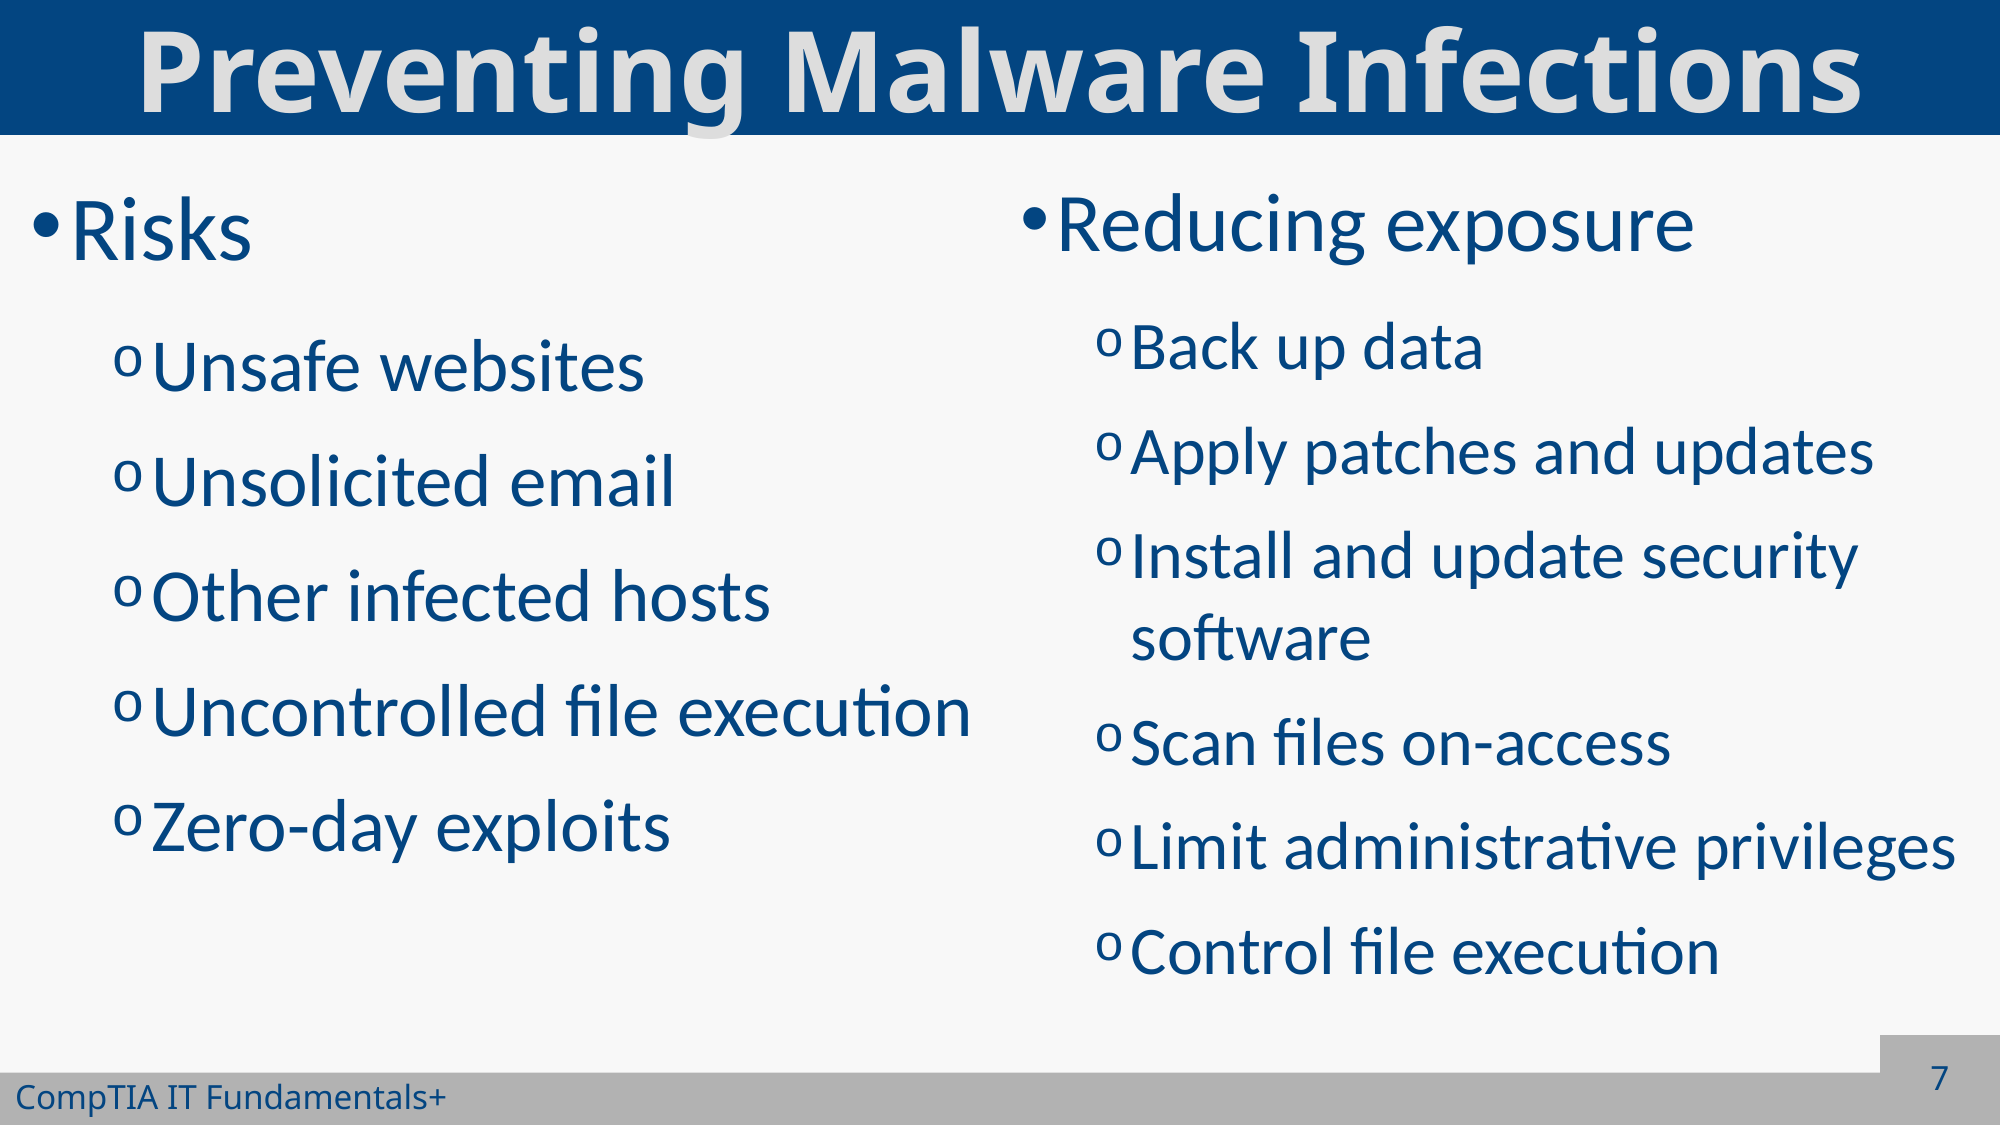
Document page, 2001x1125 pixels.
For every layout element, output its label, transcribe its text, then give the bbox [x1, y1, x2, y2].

slide_number 7 [1880, 1035, 2000, 1125]
list Reducing exposure Back up data Apply patches and updates Install and update security software Scan files on-access Limit administrative privileges Control file execution [1005, 149, 1980, 1065]
footer CompTIA IT Fundamentals+ [0, 1072, 1880, 1125]
list Risks Unsafe websites Unsolicited email Other infected hosts Uncontrolled file execution Zero-day exploits [15, 149, 990, 1065]
title Preventing Malware Infections [0, 0, 2000, 135]
